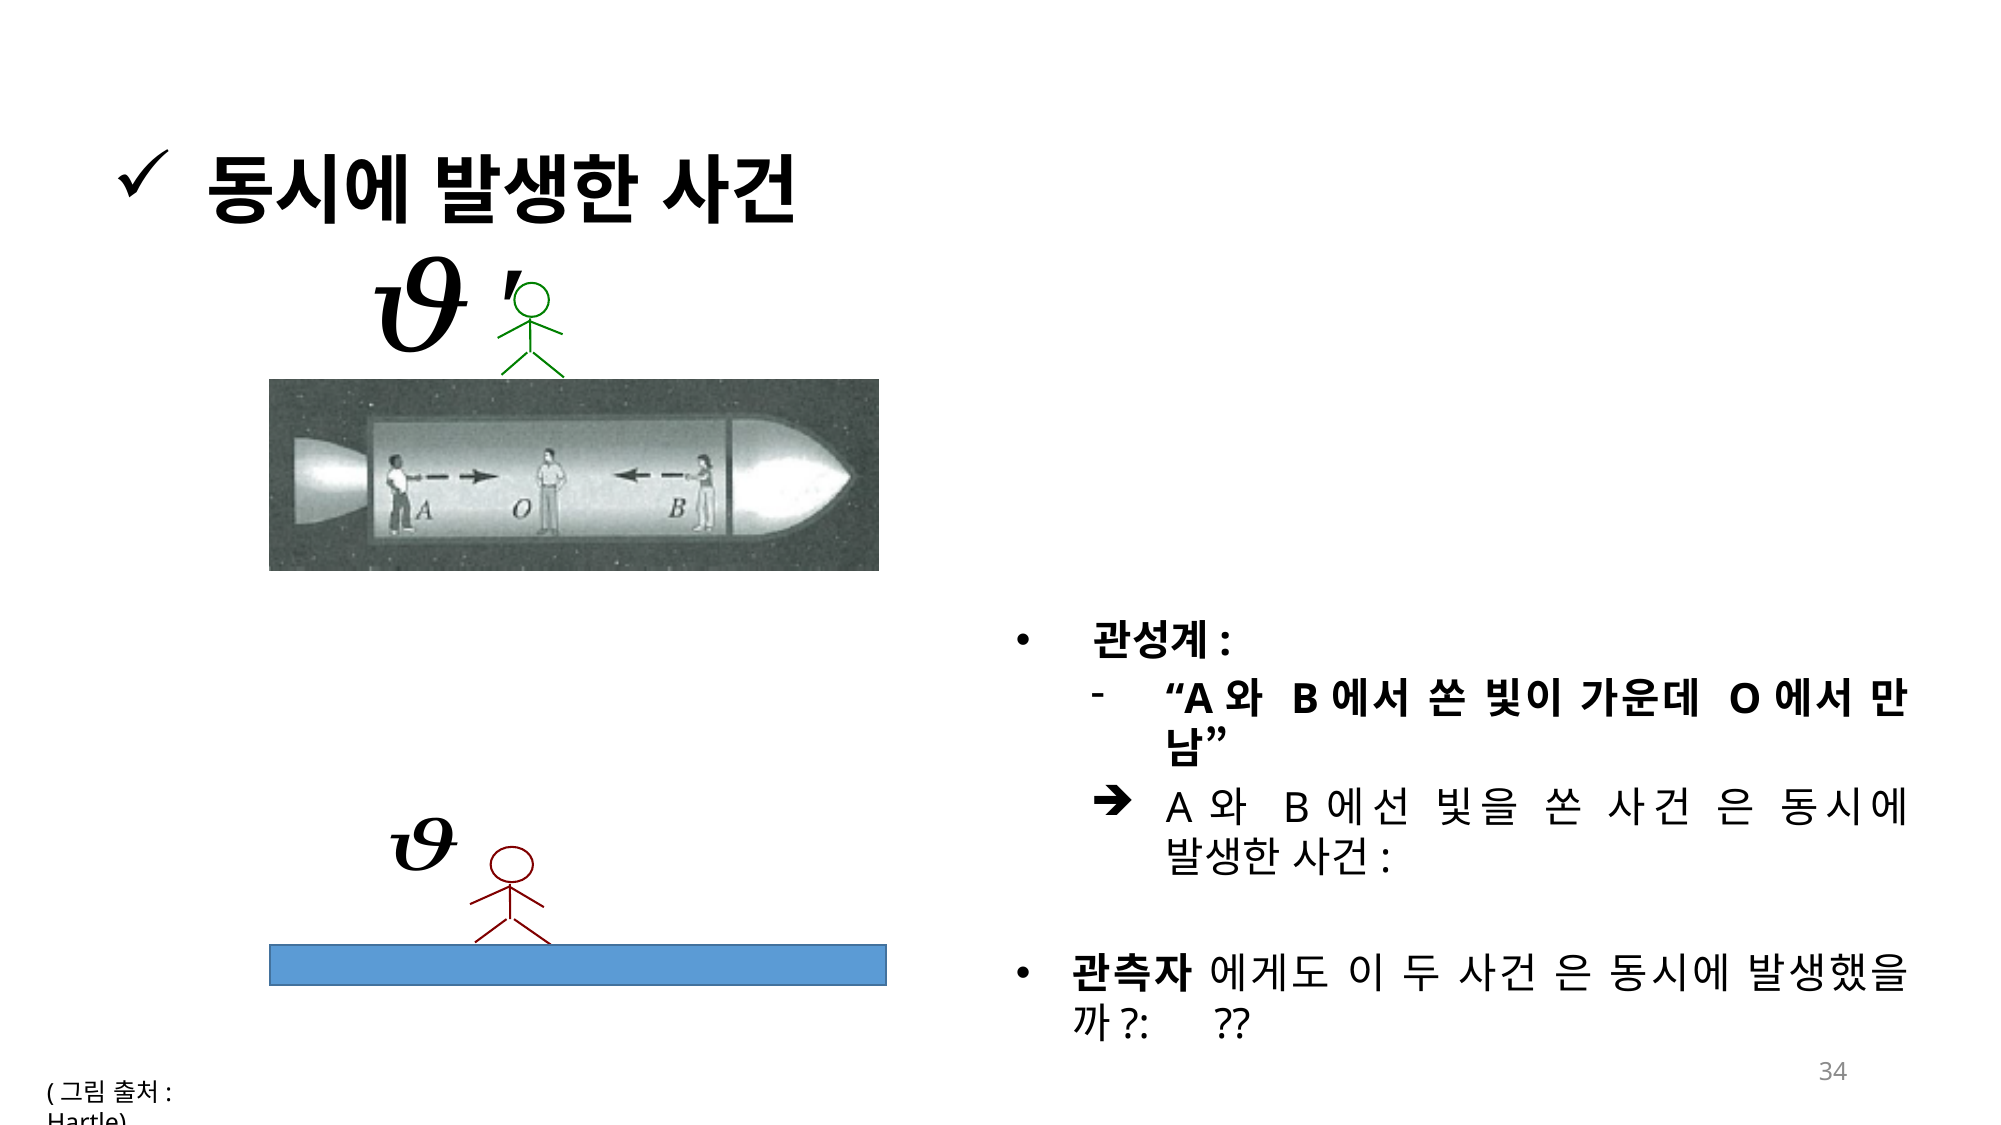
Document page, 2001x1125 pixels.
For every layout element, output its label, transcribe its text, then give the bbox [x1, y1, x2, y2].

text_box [269, 243, 879, 571]
text_box (그림 출처: Hartle) [32, 1068, 270, 1125]
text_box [269, 810, 886, 985]
title 동시에 발생한 사건 [97, 129, 1448, 258]
slide_number 34 [1412, 1042, 1863, 1103]
